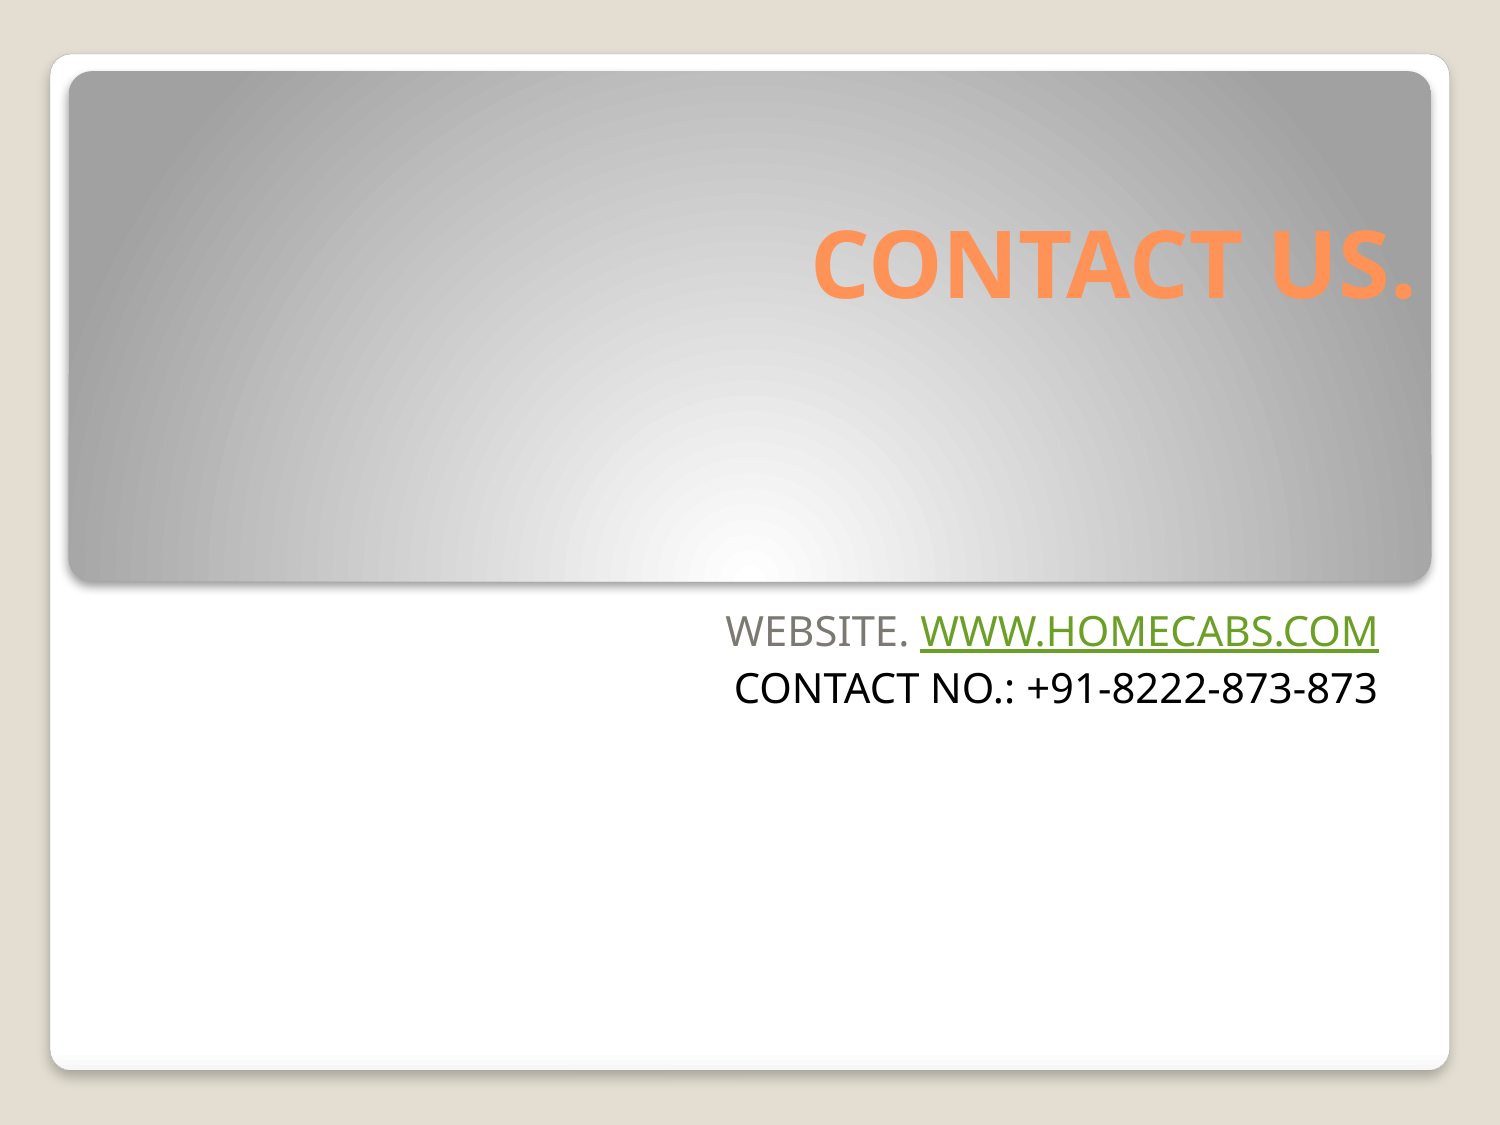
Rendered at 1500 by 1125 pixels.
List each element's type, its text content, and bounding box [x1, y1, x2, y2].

subtitle WEBSITE. WWW.HOMECABS.COM CONTACT NO.: +91-8222-873-873 [118, 604, 1394, 755]
title CONTACT US. [150, 99, 1425, 325]
